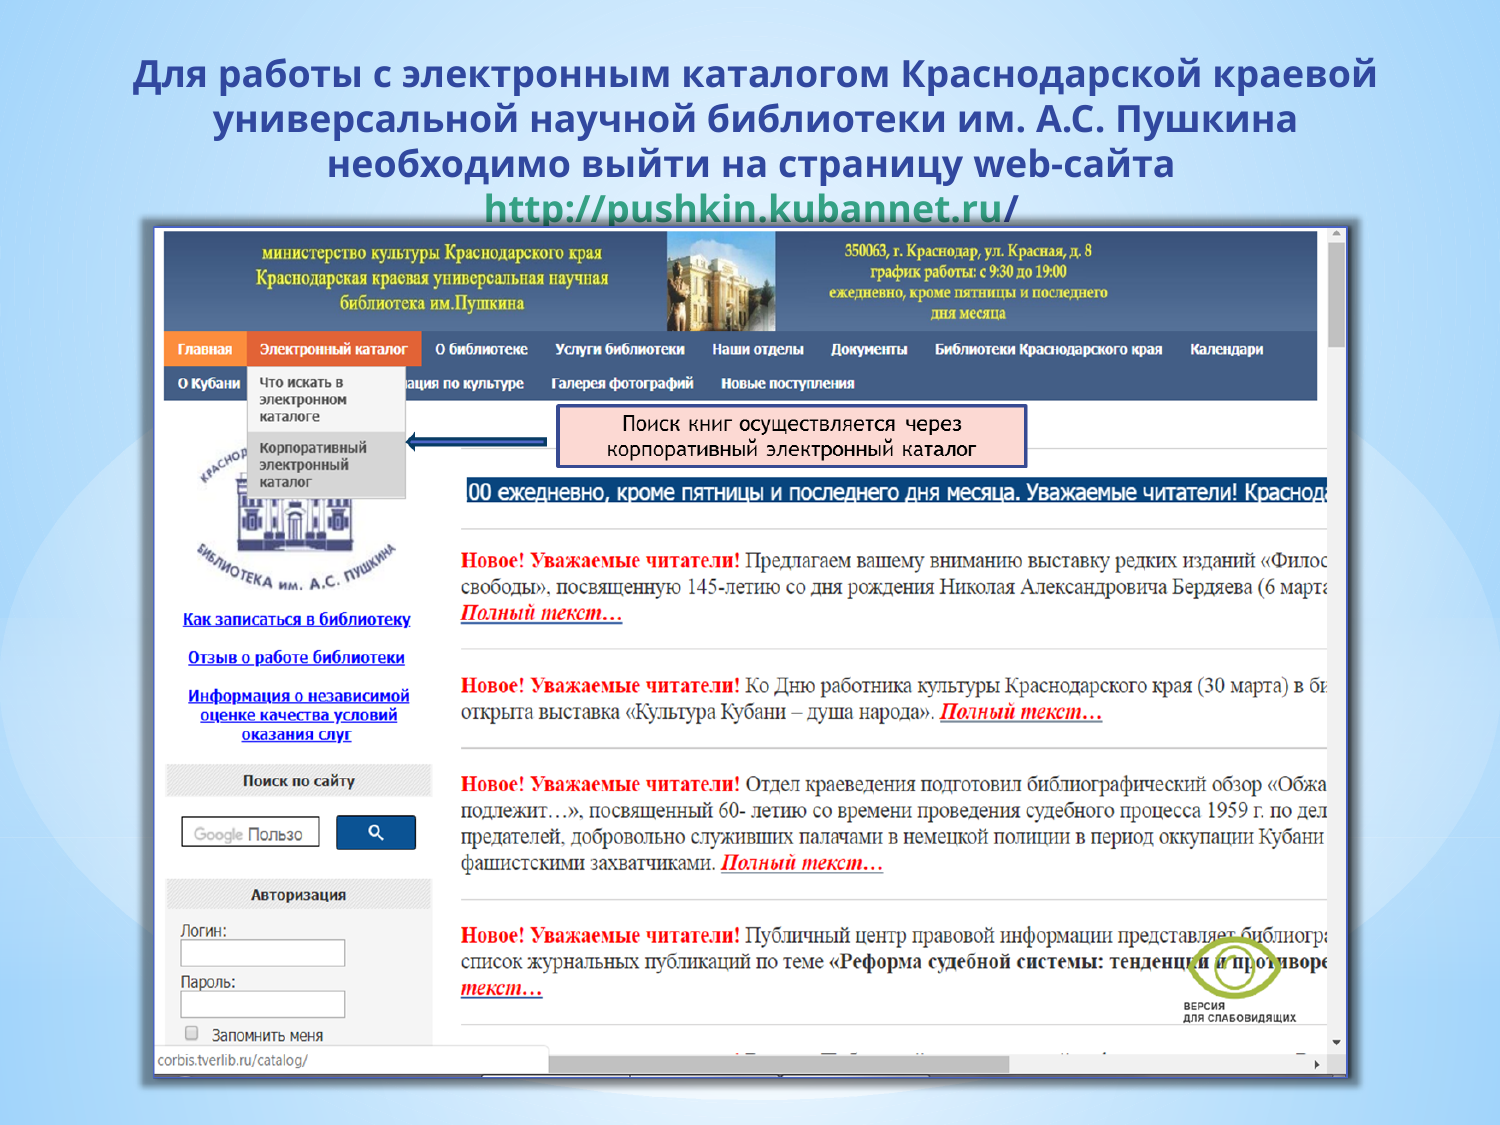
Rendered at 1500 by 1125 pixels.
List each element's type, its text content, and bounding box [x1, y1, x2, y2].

picture [131, 207, 1369, 1096]
text_box Для работы с электронным каталогом Краснодарской краевой универсальной научной библиотеки им. А.С. Пушкина необходимо выйти на страницу web-сайта http://pushkin.kubannet.ru/ [112, 42, 1401, 244]
